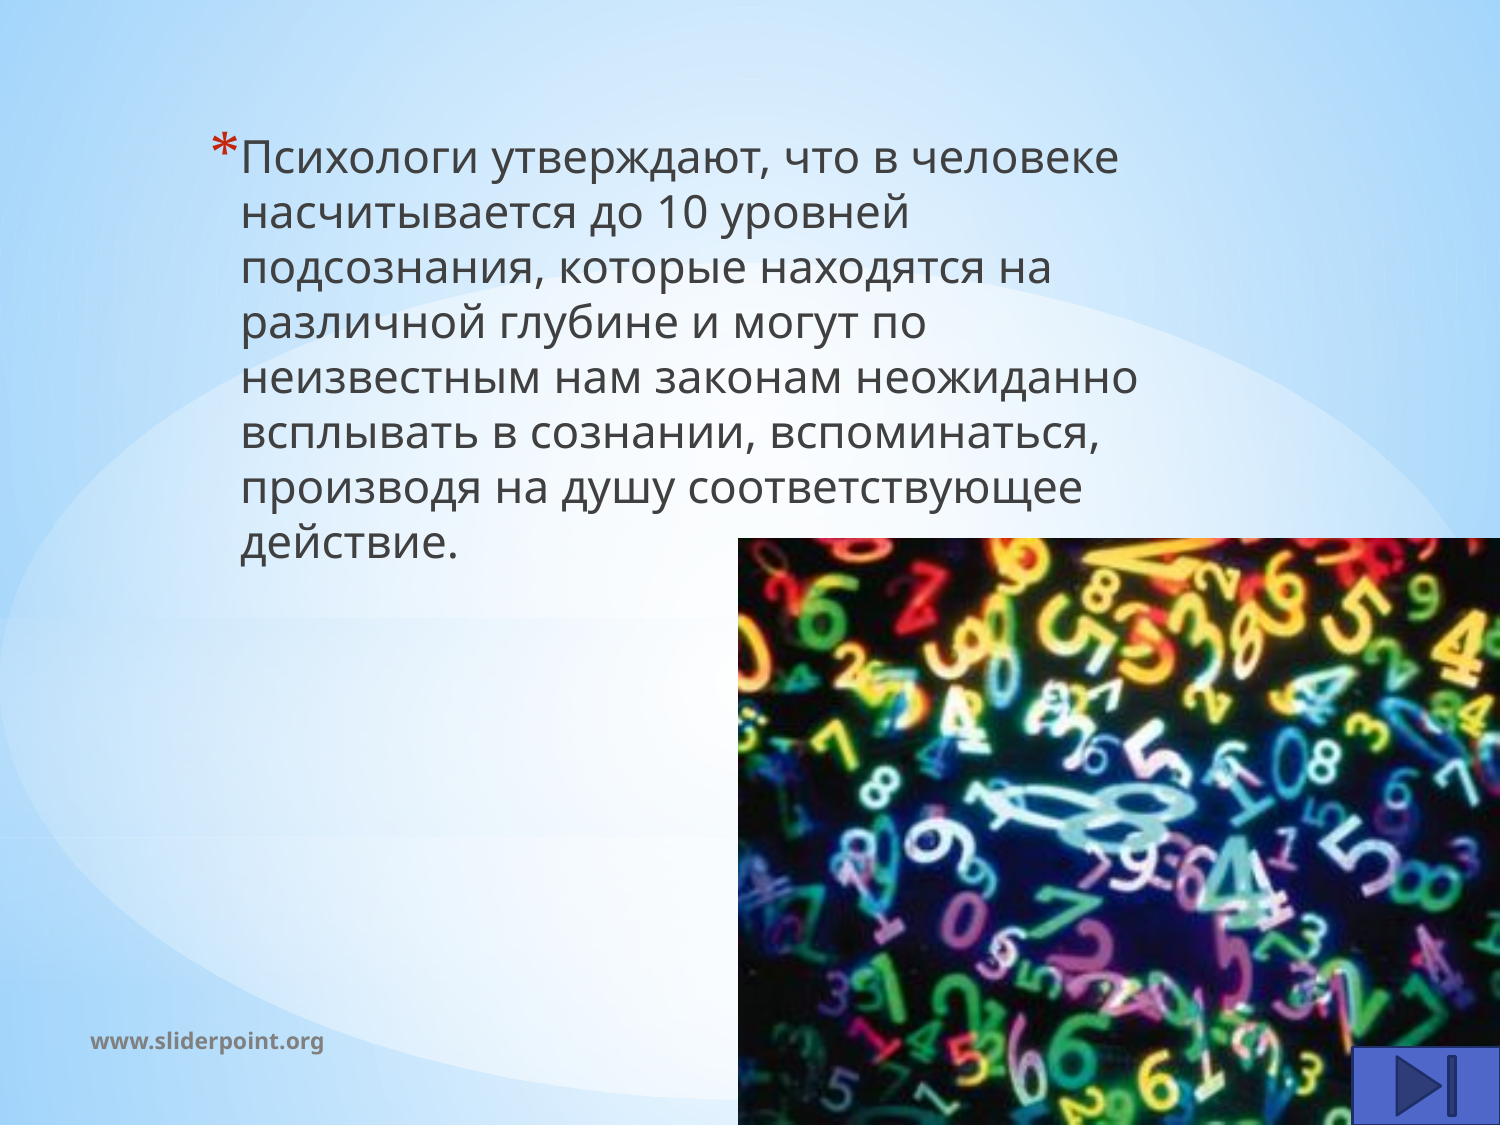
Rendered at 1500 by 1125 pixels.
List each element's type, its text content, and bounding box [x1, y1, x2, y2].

footer www.sliderpoint.org [75, 1012, 625, 1073]
list Психологи утверждают, что в человеке насчитывается до 10 уровней подсознания, которые находятся на различной глубине и могут по неизвестным нам законам неожиданно всплывать в сознании, вспоминаться, производя на душу соответствующее действие. [187, 120, 1238, 690]
picture [737, 538, 1500, 1125]
picture [1188, 1104, 1194, 1113]
